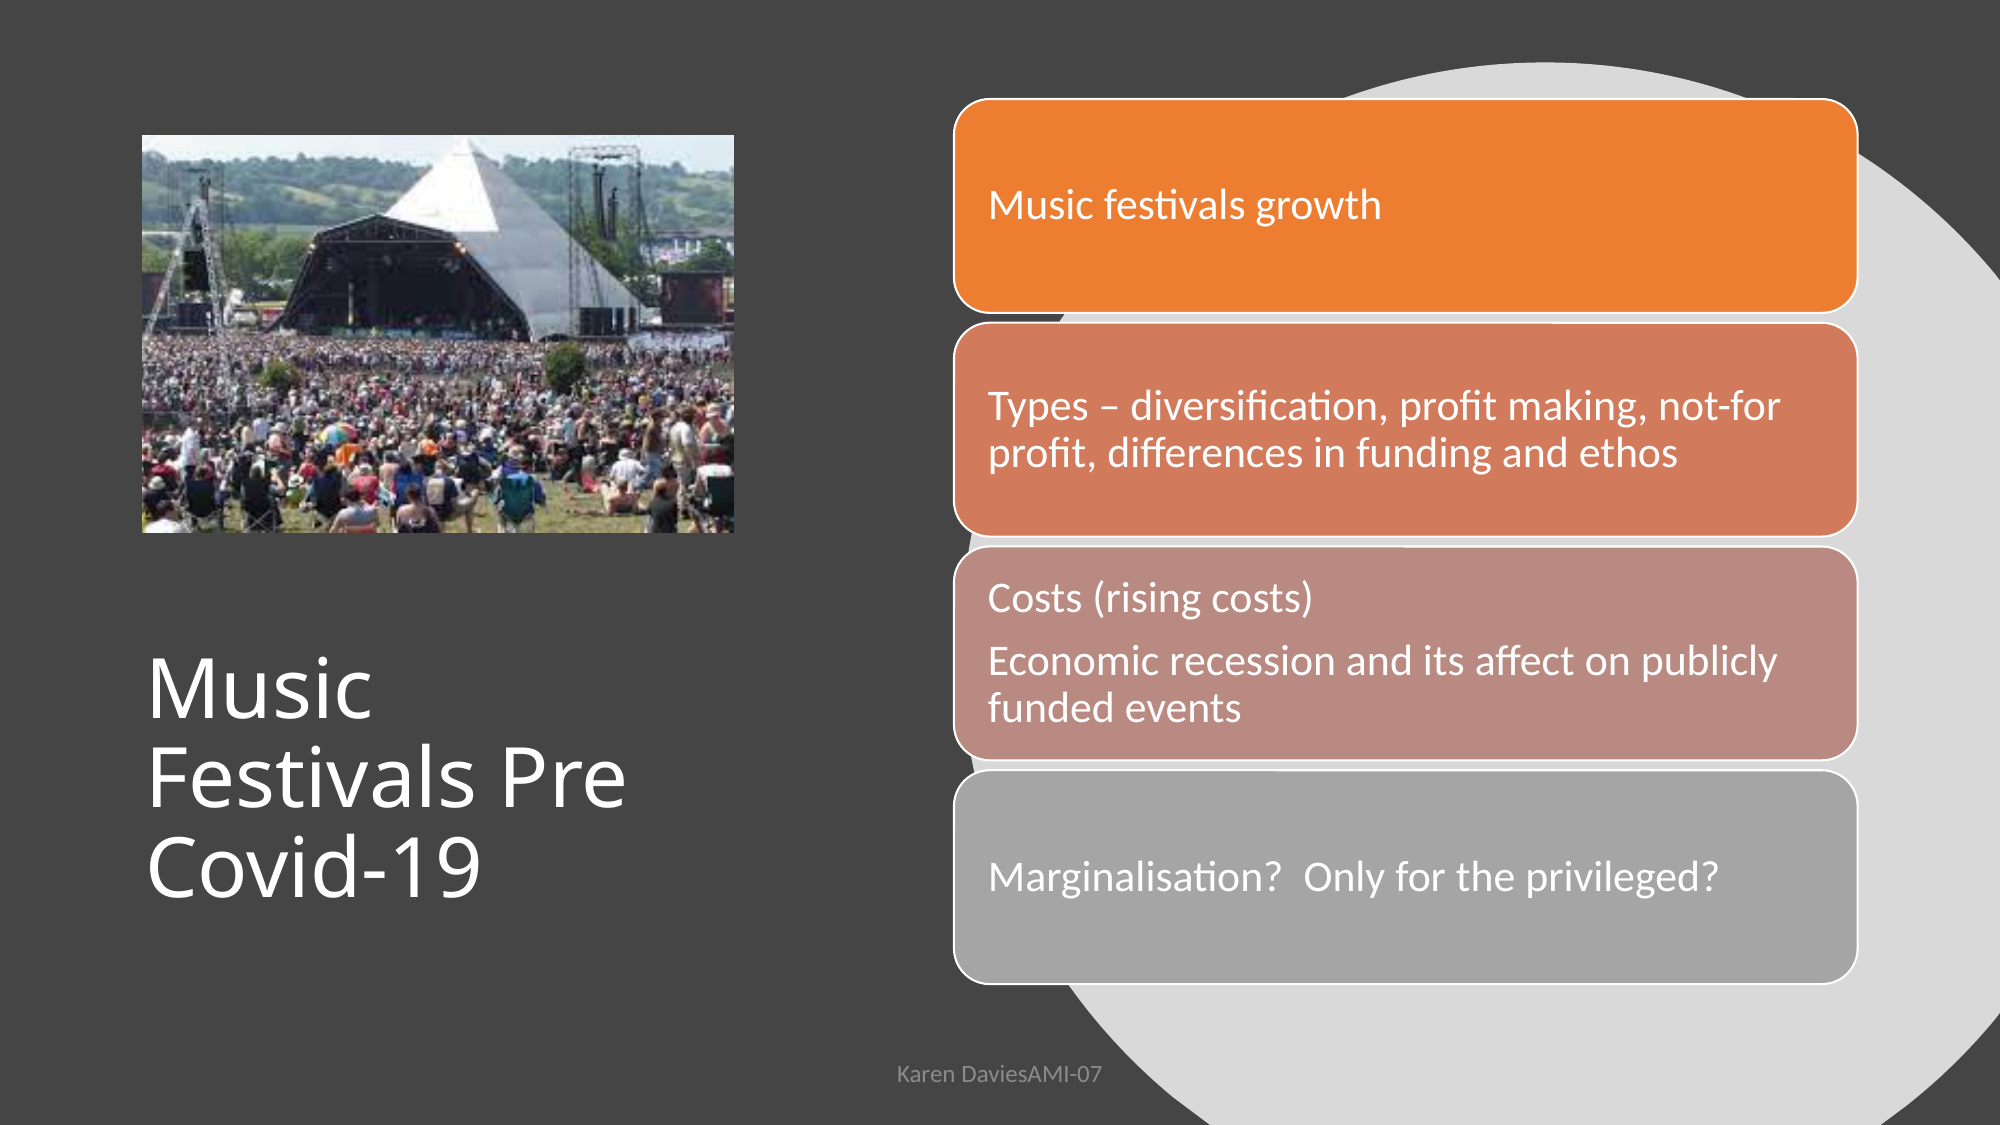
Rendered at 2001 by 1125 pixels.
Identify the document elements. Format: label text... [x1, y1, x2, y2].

picture [142, 135, 734, 533]
text_box [1073, 152, 2000, 1125]
footer Karen DaviesAMI-07 [662, 1042, 1338, 1103]
title Music Festivals Pre Covid-19 [130, 638, 734, 980]
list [953, 89, 1858, 994]
text_box [1366, 61, 1724, 89]
